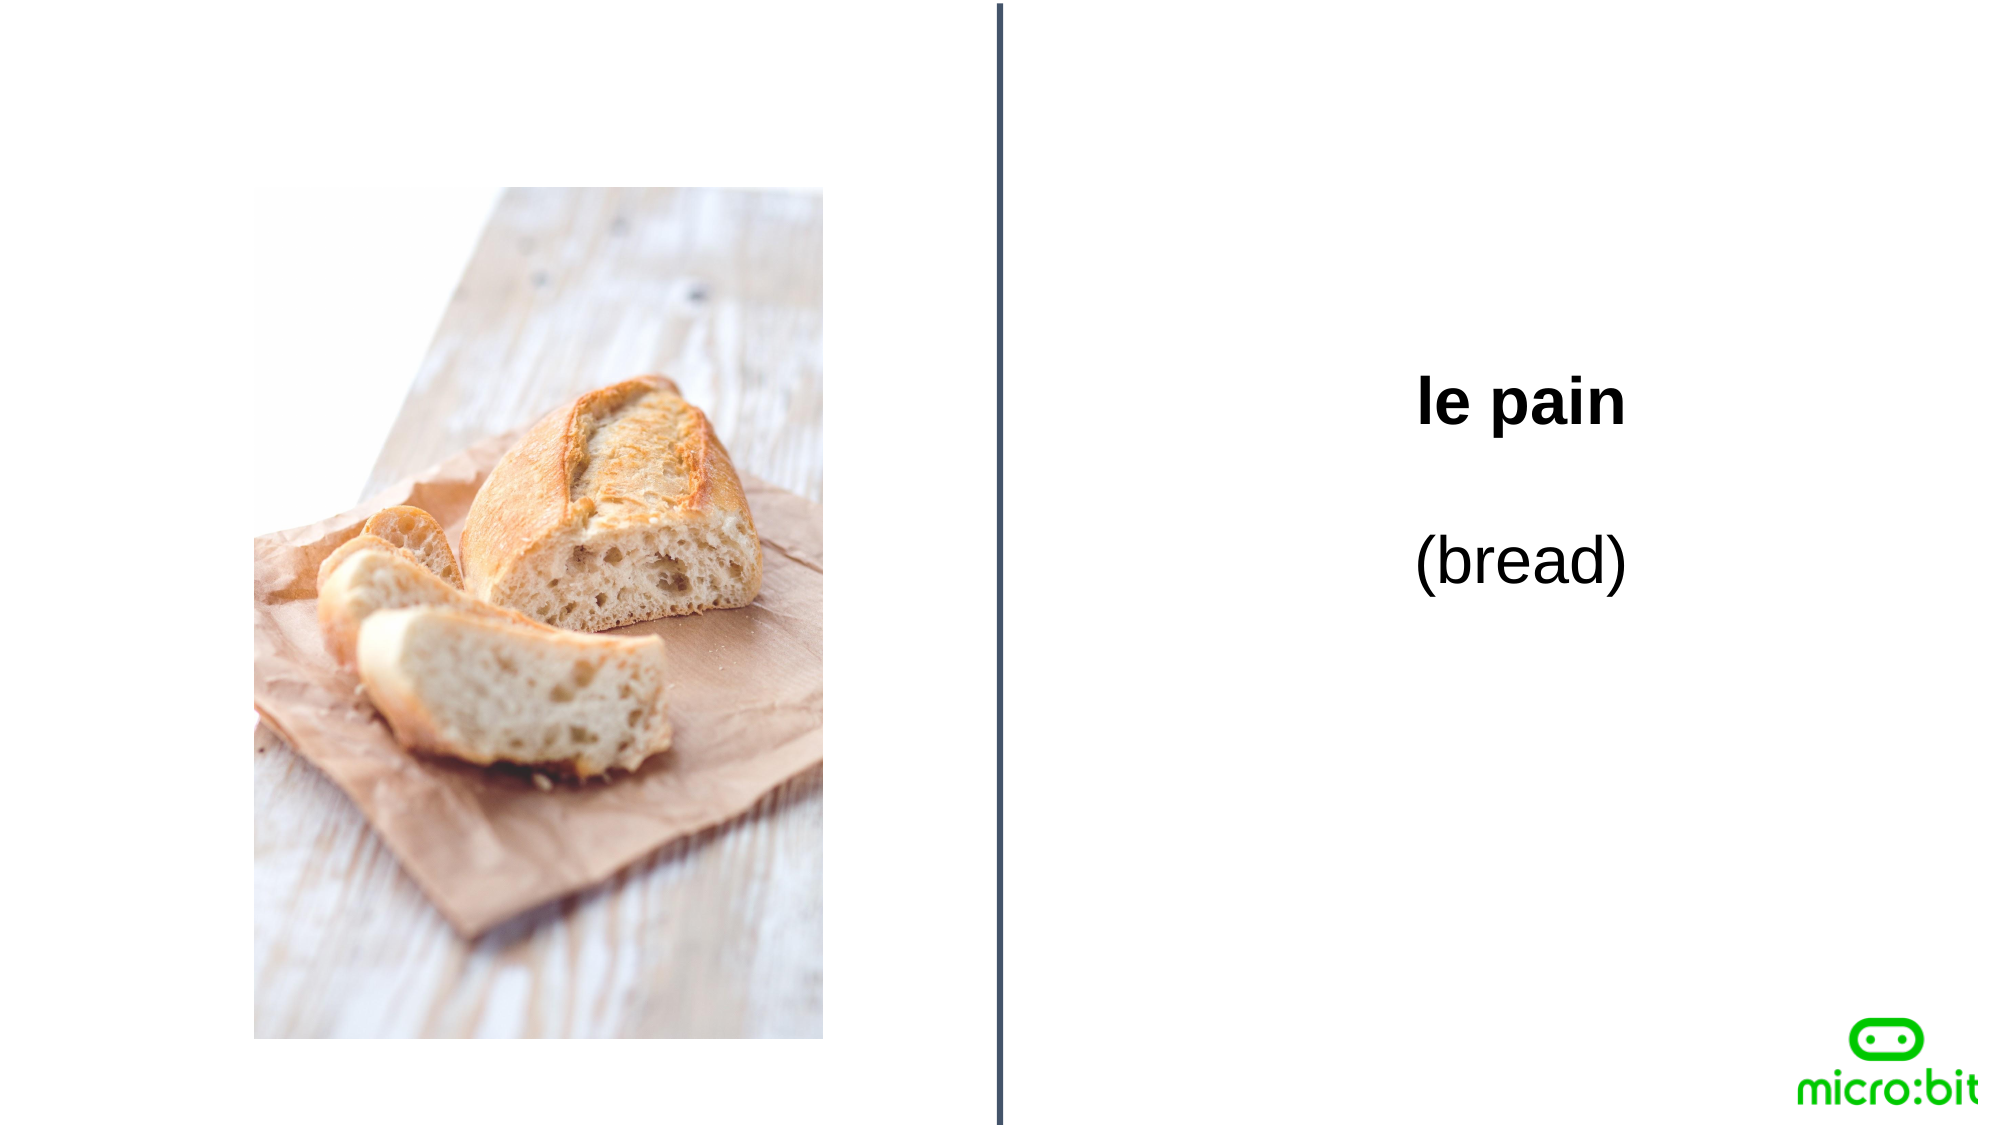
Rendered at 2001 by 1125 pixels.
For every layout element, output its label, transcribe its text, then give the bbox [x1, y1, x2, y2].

picture [1797, 1017, 1978, 1106]
picture [254, 186, 823, 1039]
text_box le pain (bread) [1130, 342, 1913, 760]
